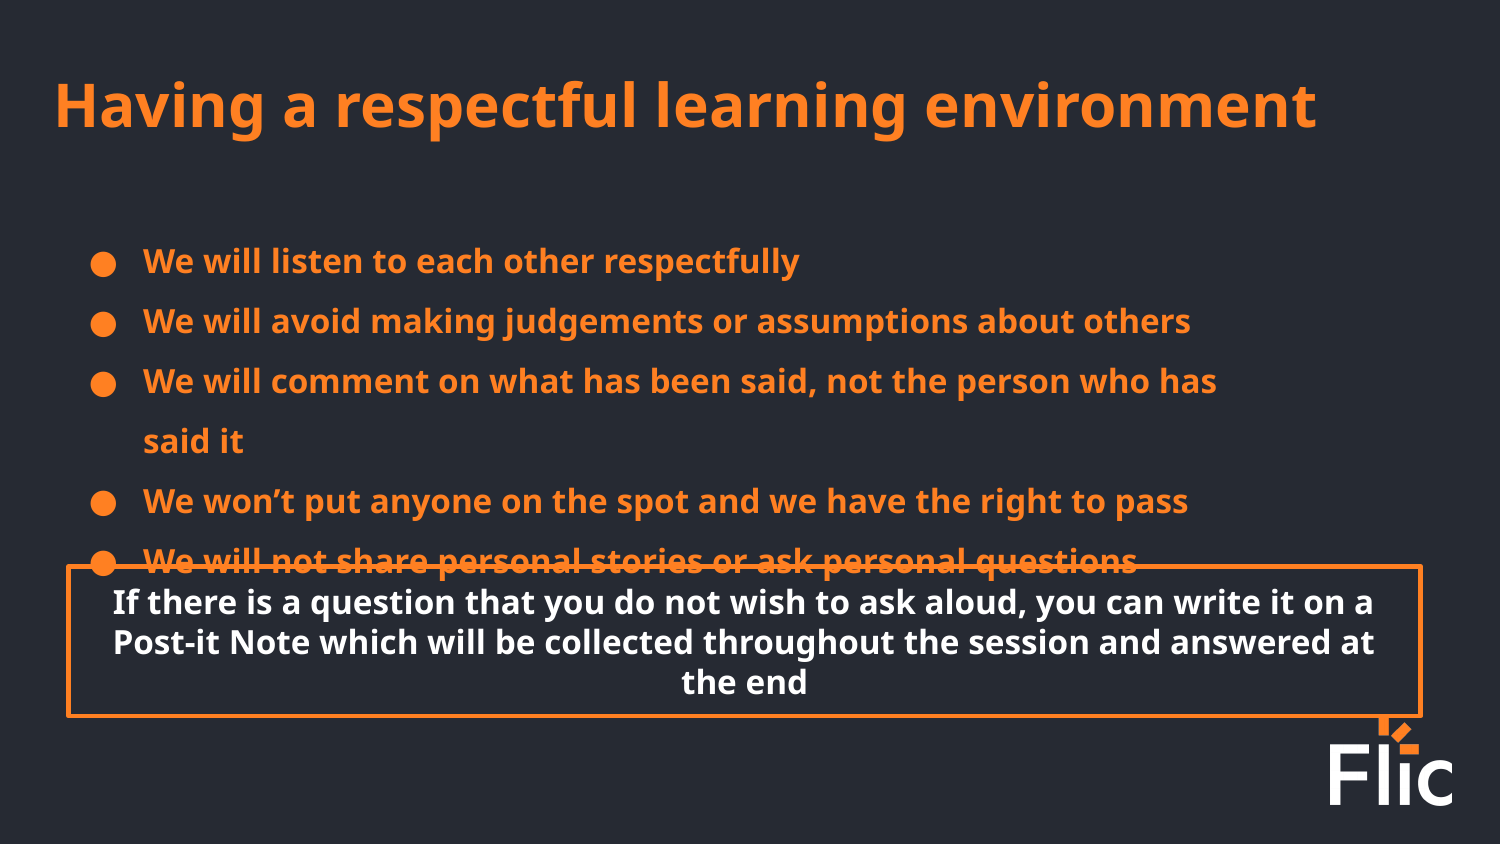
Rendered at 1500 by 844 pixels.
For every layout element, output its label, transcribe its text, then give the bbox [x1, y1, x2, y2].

text_box If there is a question that you do not wish to ask aloud, you can write it on a Post-it Note which will be collected throughout the session and answered at the end [68, 566, 1421, 716]
text_box Having a respectful learning environment [53, 56, 1371, 185]
picture [1330, 716, 1452, 806]
text_box We will listen to each other respectfully We will avoid making judgements or assumptions about others We will comment on what has been said, not the person who has said it We won’t put anyone on the spot and we have the right to pass We will not share personal stories or ask personal questions [53, 205, 1307, 595]
